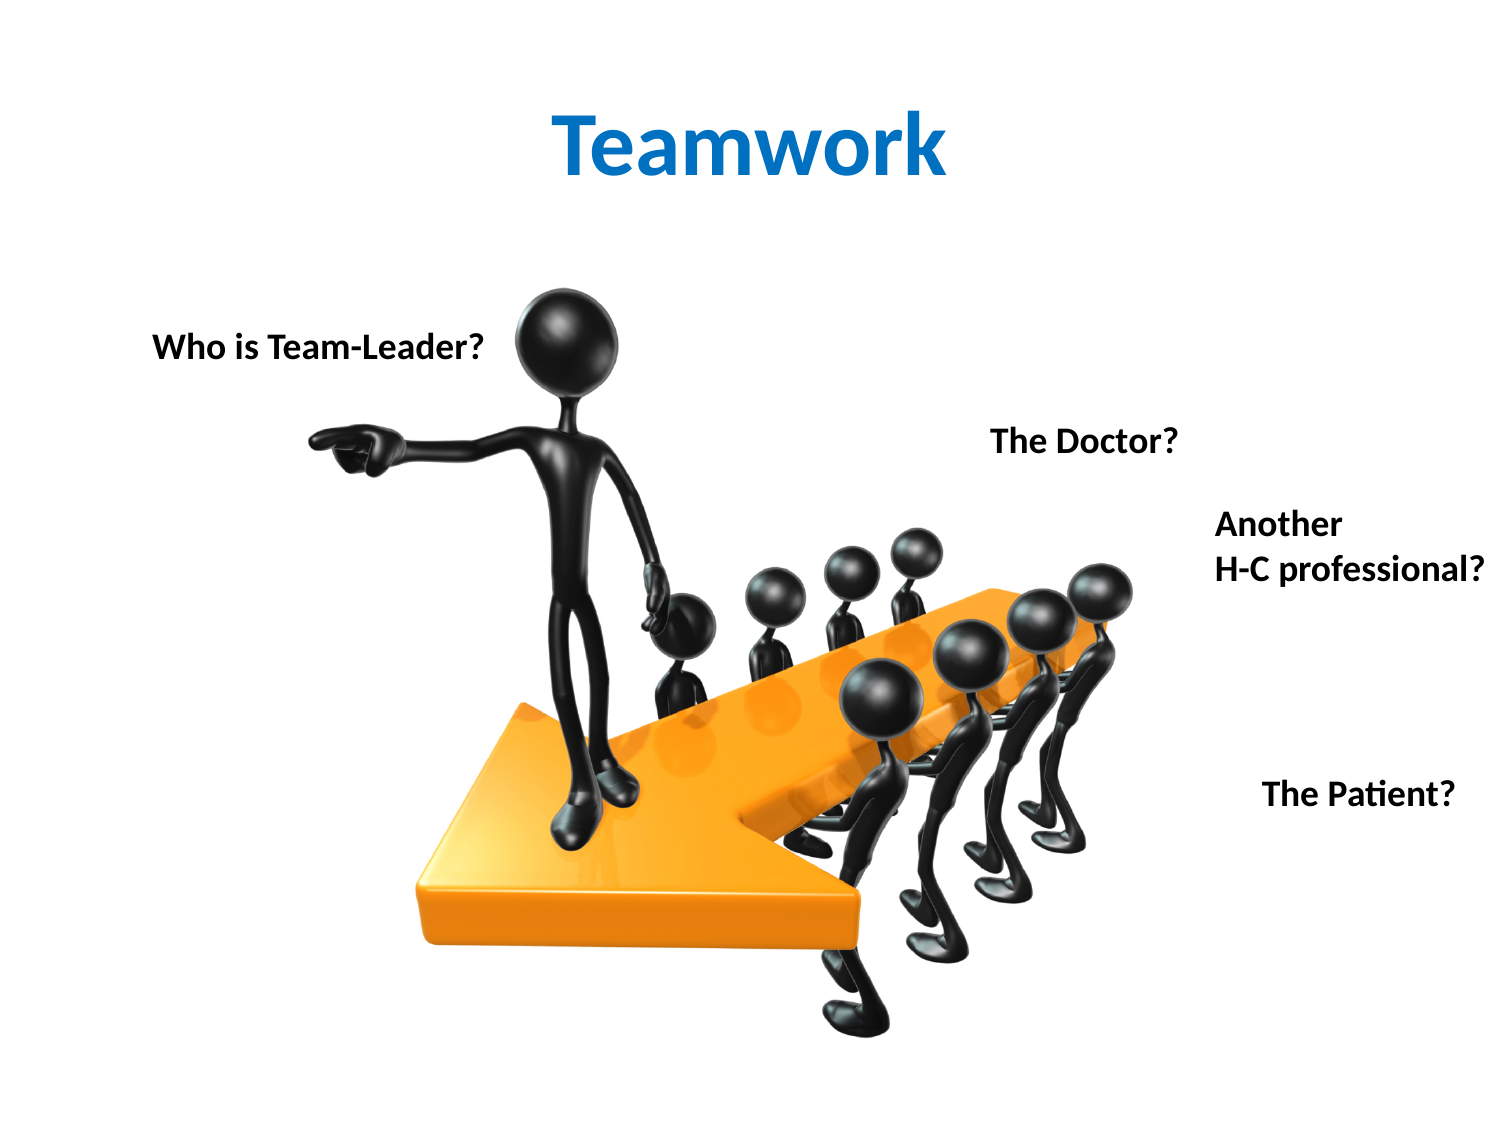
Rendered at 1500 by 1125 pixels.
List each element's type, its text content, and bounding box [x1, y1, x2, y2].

text_box The Patient? [1247, 761, 1472, 822]
text_box The Doctor? [1155, 408, 1195, 469]
text_box Who is Team-Leader? [137, 314, 283, 375]
text_box Another H-C professional? [1199, 491, 1500, 597]
picture [288, 231, 1152, 1095]
title Teamwork [75, 45, 1425, 233]
